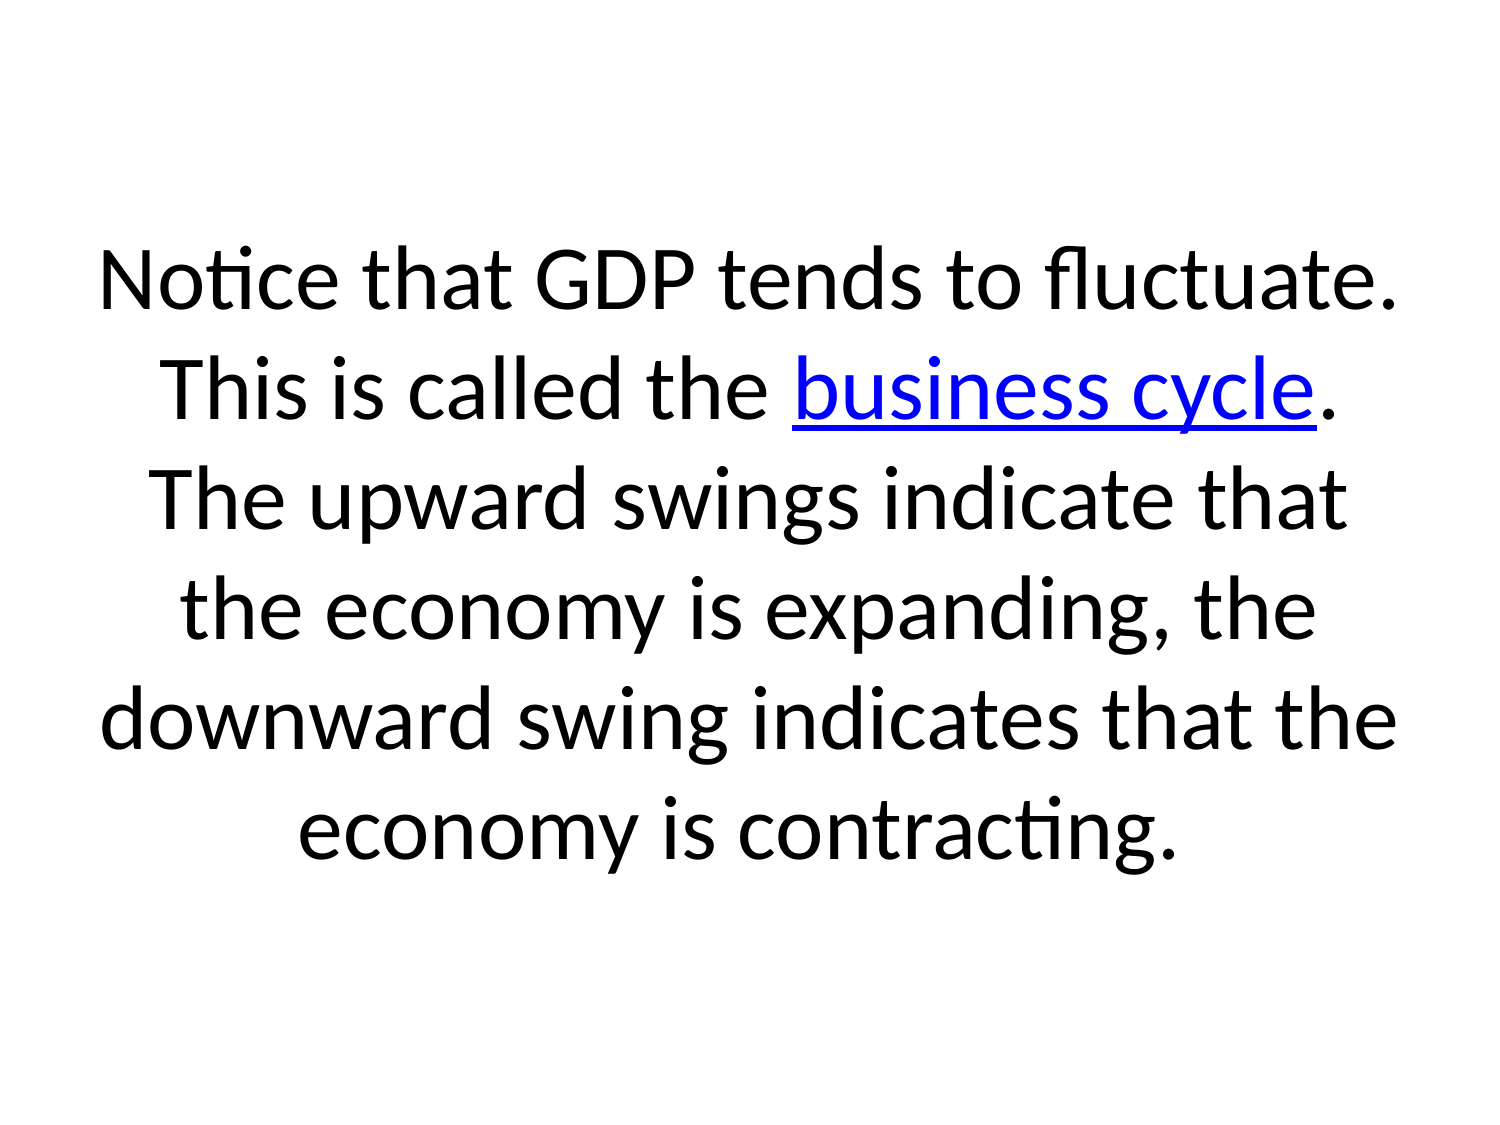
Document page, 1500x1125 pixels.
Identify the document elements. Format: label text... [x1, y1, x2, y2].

title Notice that GDP tends to fluctuate. This is called the business cycle. The upward swings indicate that the economy is expanding, the downward swing indicates that the economy is contracting. [74, 44, 1426, 1051]
